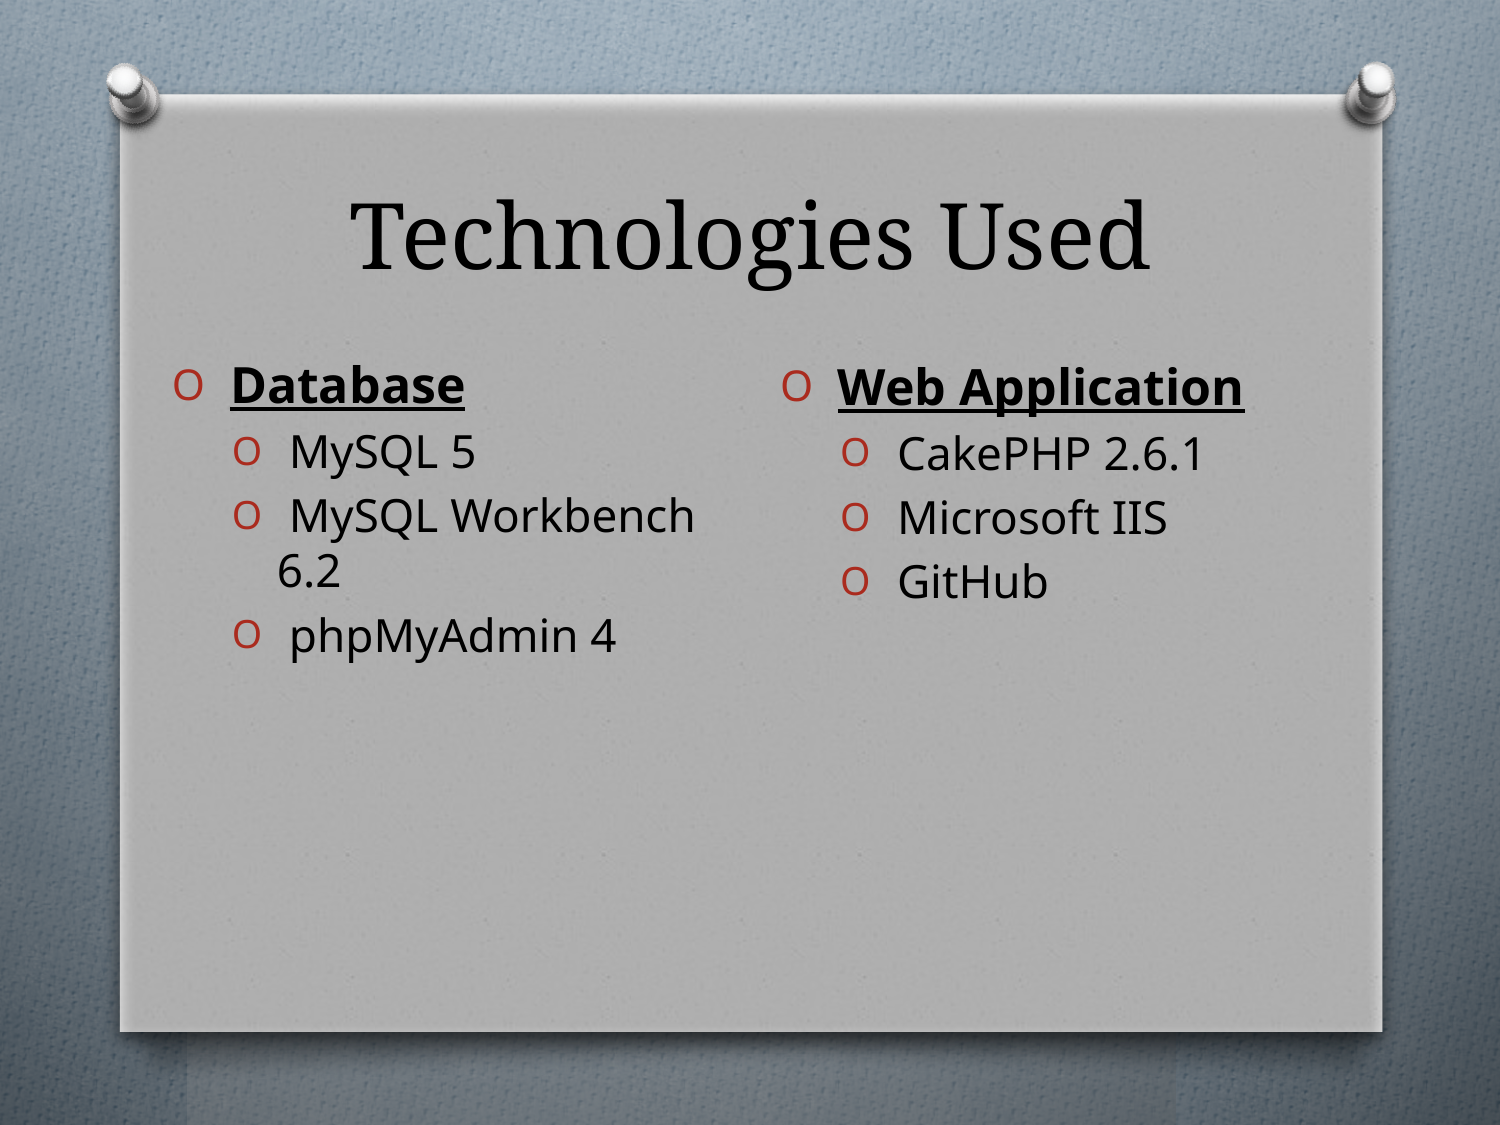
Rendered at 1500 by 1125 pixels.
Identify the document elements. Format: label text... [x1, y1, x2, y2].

picture [1317, 35, 1439, 156]
picture [75, 29, 198, 153]
list Web Application CakePHP 2.6.1 Microsoft IIS GitHub [765, 347, 1290, 939]
list Database MySQL 5 MySQL Workbench 6.2 phpMyAdmin 4 [156, 346, 741, 938]
title Technologies Used [179, 134, 1323, 332]
